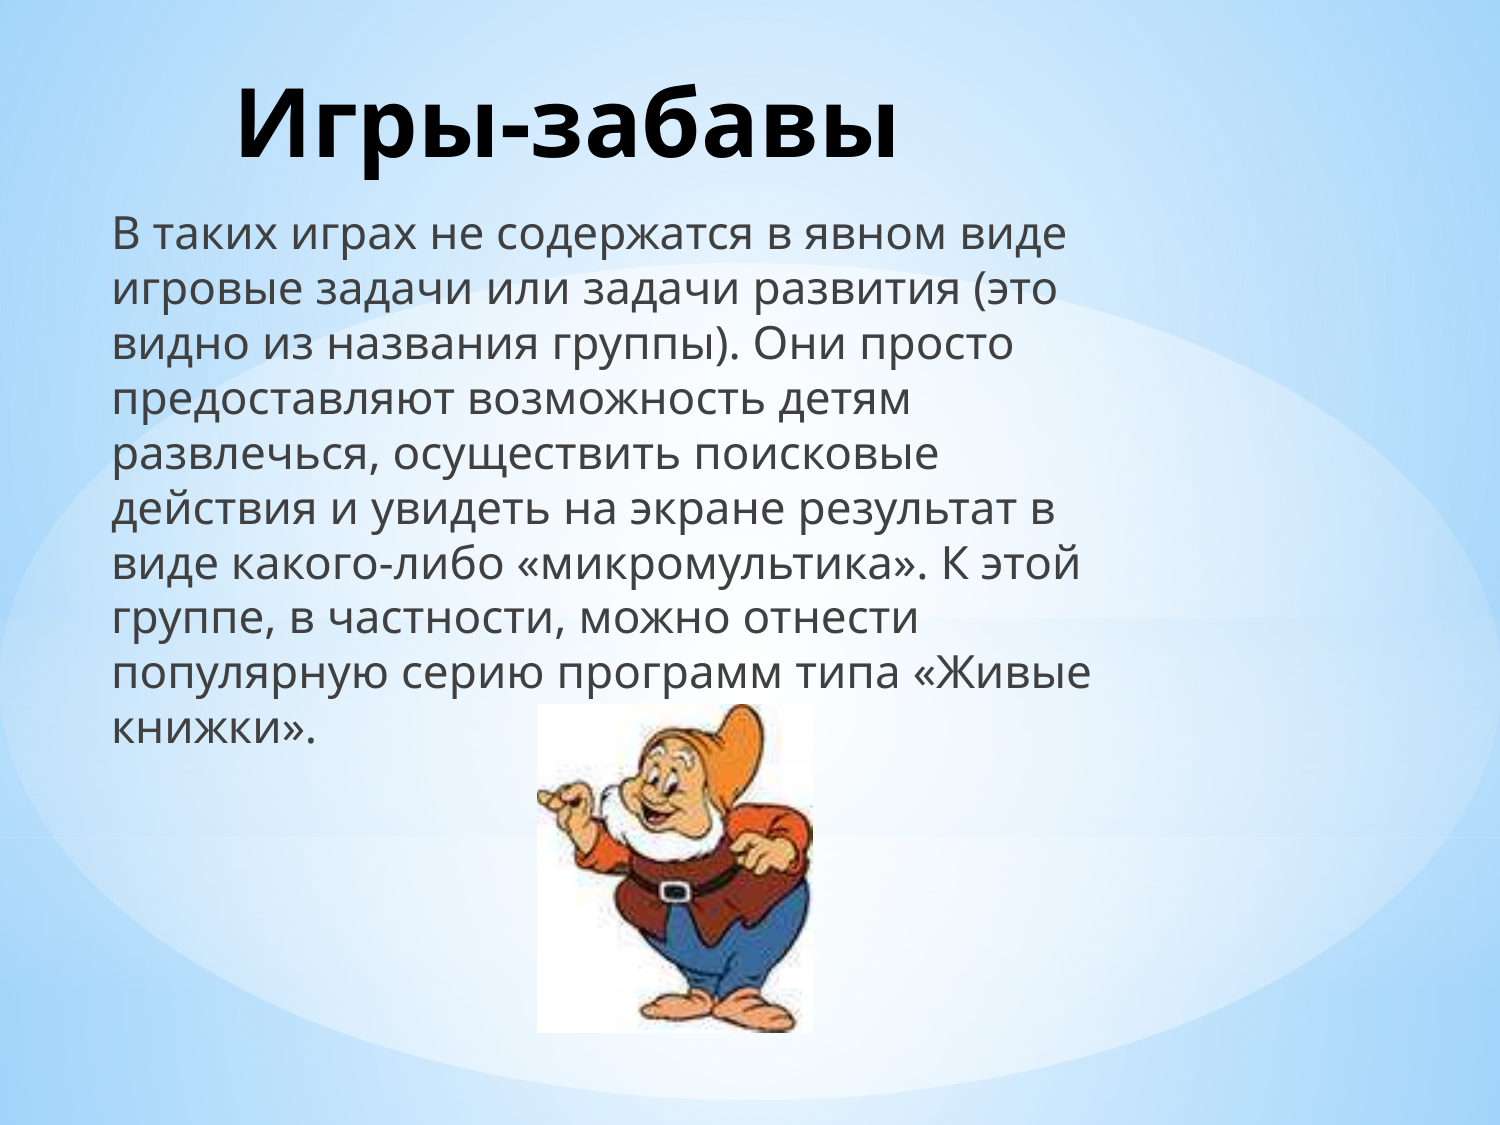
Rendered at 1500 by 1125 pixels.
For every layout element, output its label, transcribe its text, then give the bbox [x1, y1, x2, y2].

picture [537, 703, 813, 1033]
title Игры-забавы [218, 54, 1287, 243]
list В таких играх не содержатся в явном виде игровые задачи или задачи развития (это видно из названия группы). Они просто предоставляют возможность детям развлечься, осуществить поисковые действия и увидеть на экране результат в виде какого-либо «микромультика». К этой группе, в частности, можно отнести популярную серию программ типа «Живые книжки». [88, 196, 1139, 767]
